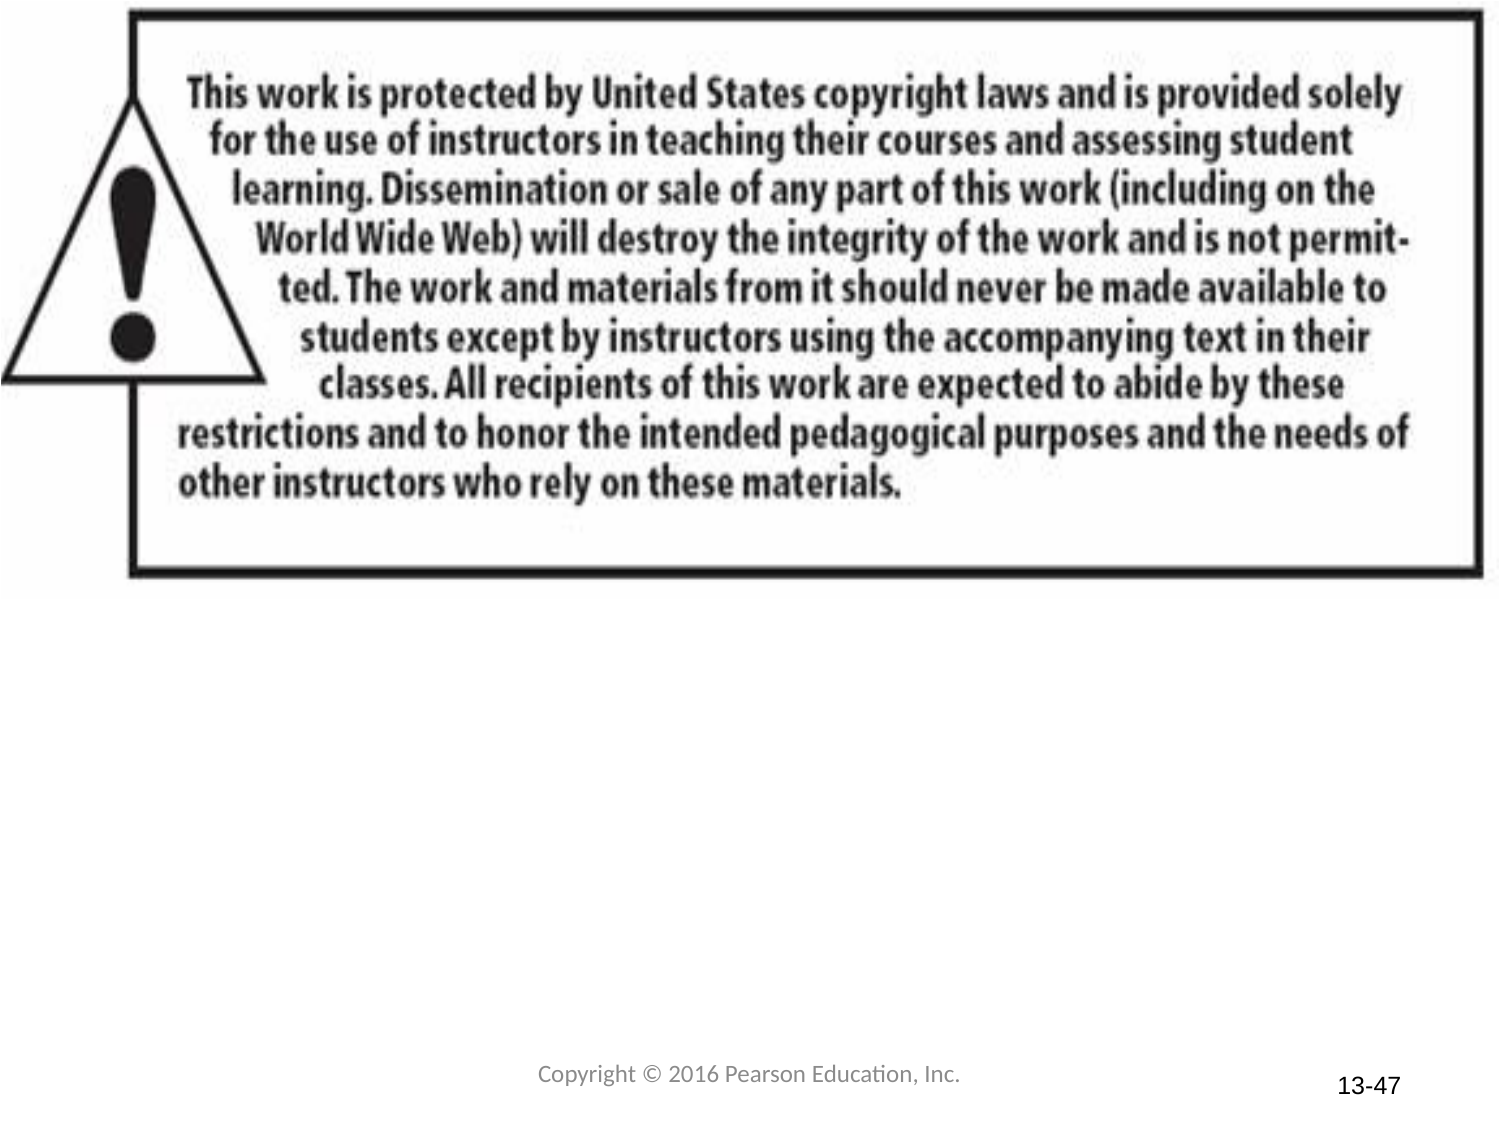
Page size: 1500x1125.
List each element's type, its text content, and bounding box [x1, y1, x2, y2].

footer Copyright © 2016 Pearson Education, Inc. [512, 1042, 988, 1103]
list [0, 0, 1500, 601]
